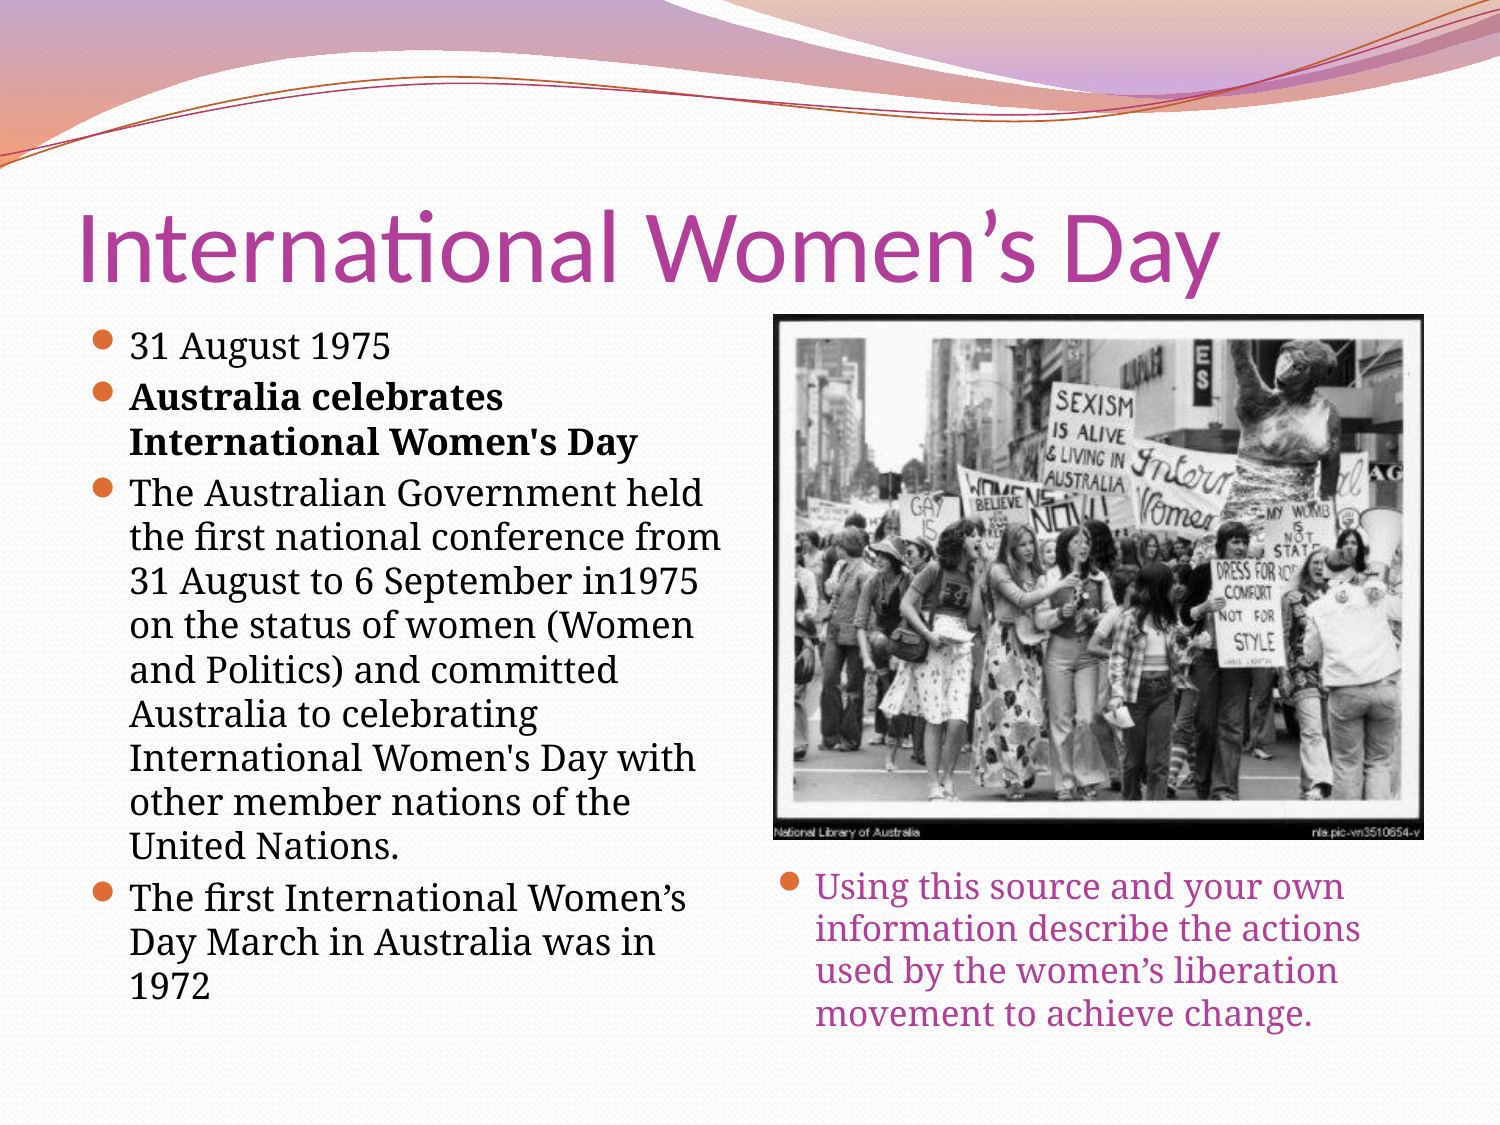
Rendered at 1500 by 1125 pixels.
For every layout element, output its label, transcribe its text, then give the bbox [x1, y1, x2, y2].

picture [773, 314, 1424, 840]
list 31 August 1975 Australia celebrates International Women's Day The Australian Government held the first national conference from 31 August to 6 September in1975 on the status of women (Women and Politics) and committed Australia to celebrating International Women's Day with other member nations of the United Nations. The first International Women’s Day March in Australia was in 1972 [75, 314, 738, 1043]
title International Women’s Day [75, 115, 1425, 303]
list Using this source and your own information describe the actions used by the women’s liberation movement to achieve change. [762, 314, 1425, 1043]
